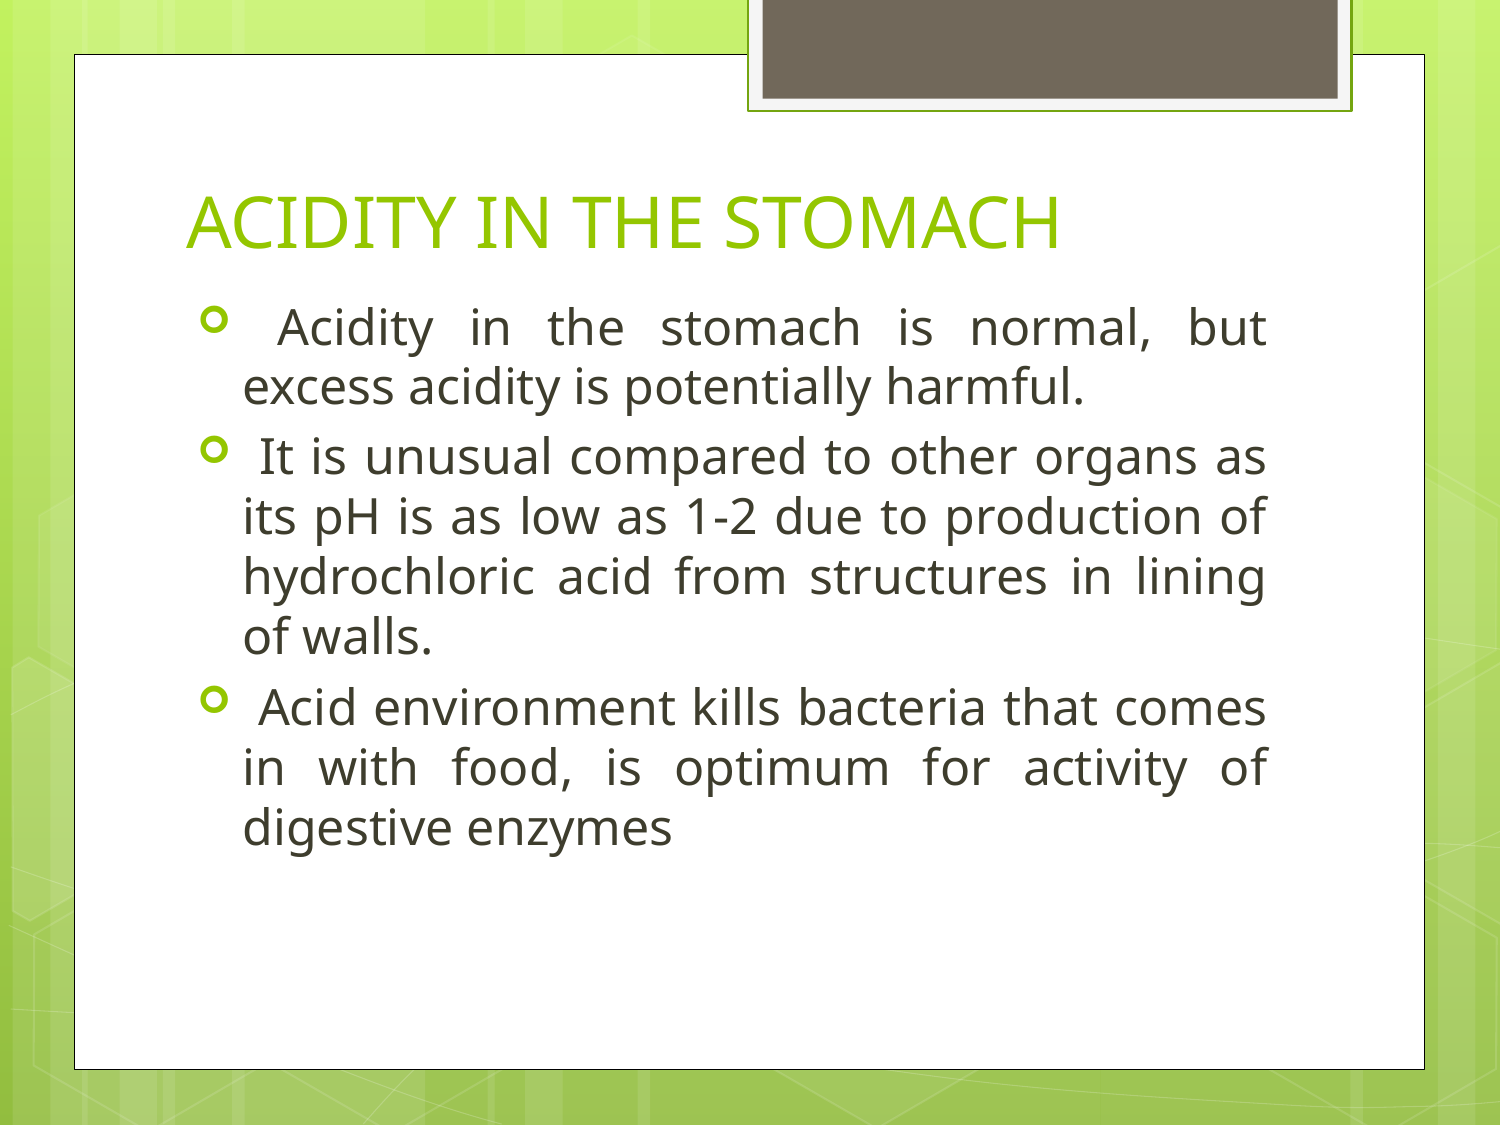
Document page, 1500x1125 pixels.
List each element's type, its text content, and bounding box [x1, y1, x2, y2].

list Acidity in the stomach is normal, but excess acidity is potentially harmful. It is unusual compared to other organs as its pH is as low as 1-2 due to production of hydrochloric acid from structures in lining of walls. Acid environment kills bacteria that comes in with food, is optimum for activity of digestive enzymes [171, 287, 1283, 957]
title ACIDITY IN THE STOMACH [171, 168, 1324, 357]
